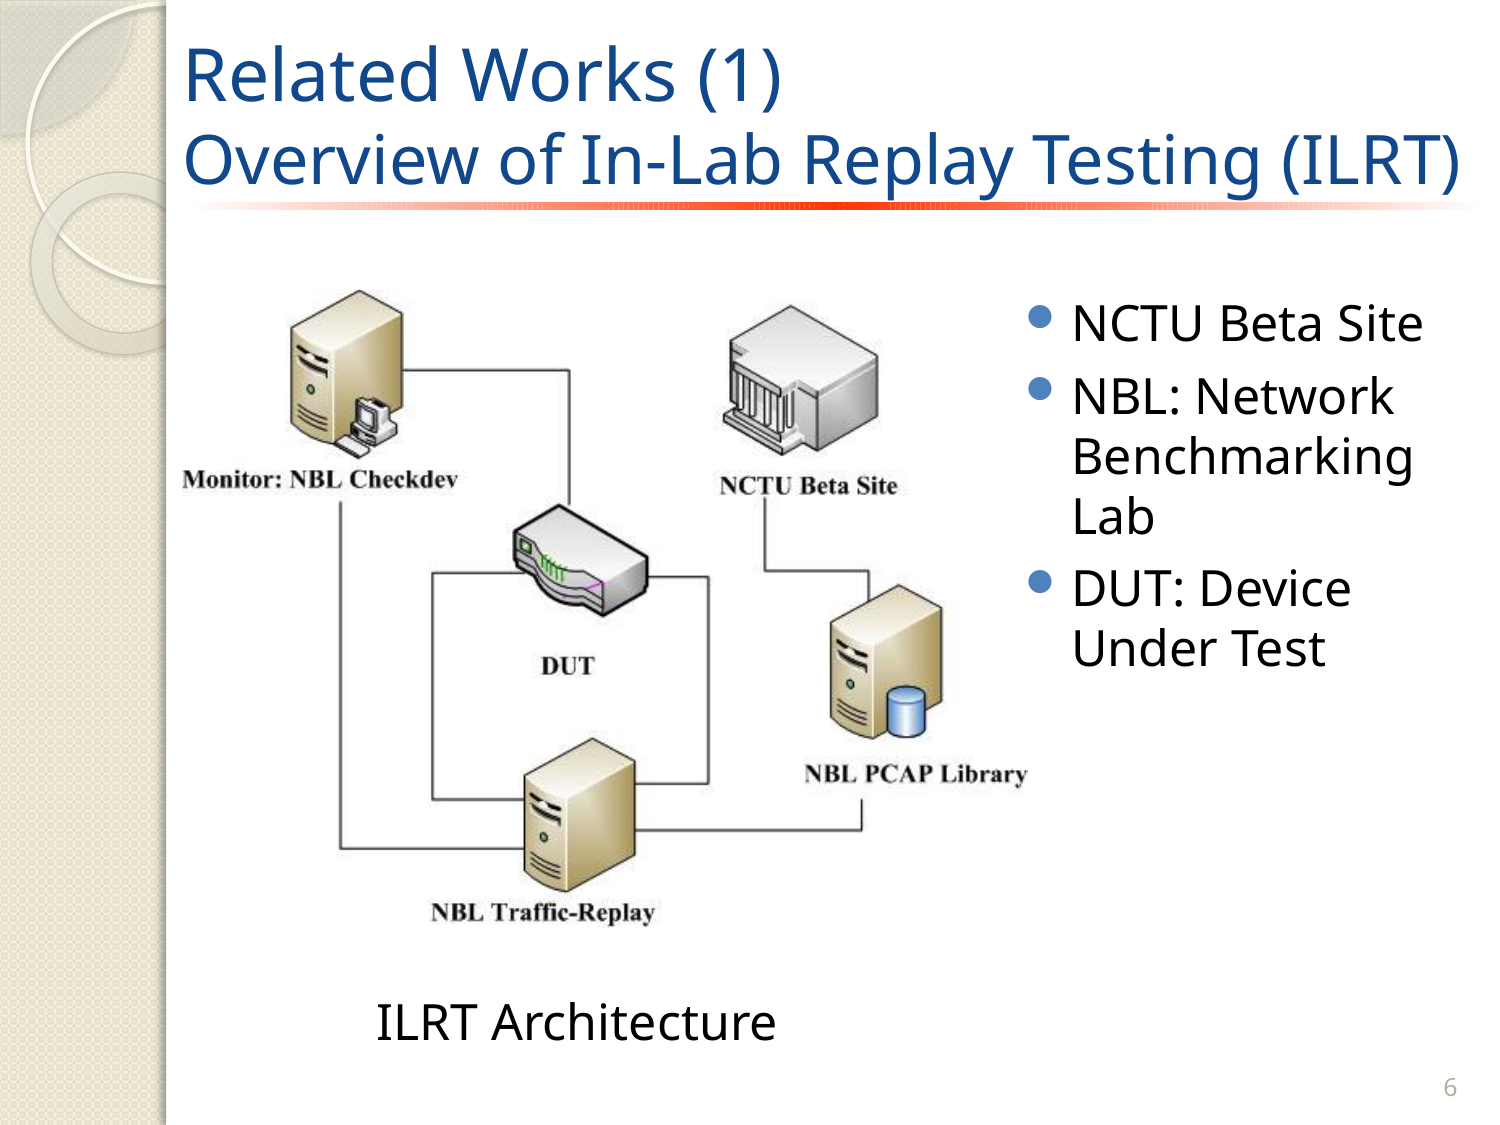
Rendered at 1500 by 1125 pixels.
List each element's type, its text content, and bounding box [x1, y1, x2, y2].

text_box ILRT Architecture [298, 982, 857, 1058]
title Related Works (1) Overview of In-Lab Replay Testing (ILRT) [167, 19, 1500, 207]
picture [181, 284, 1028, 930]
slide_number 6 [1413, 1034, 1488, 1113]
list NCTU Beta Site NBL: Network Benchmarking Lab DUT: Device Under Test [1030, 284, 1459, 709]
